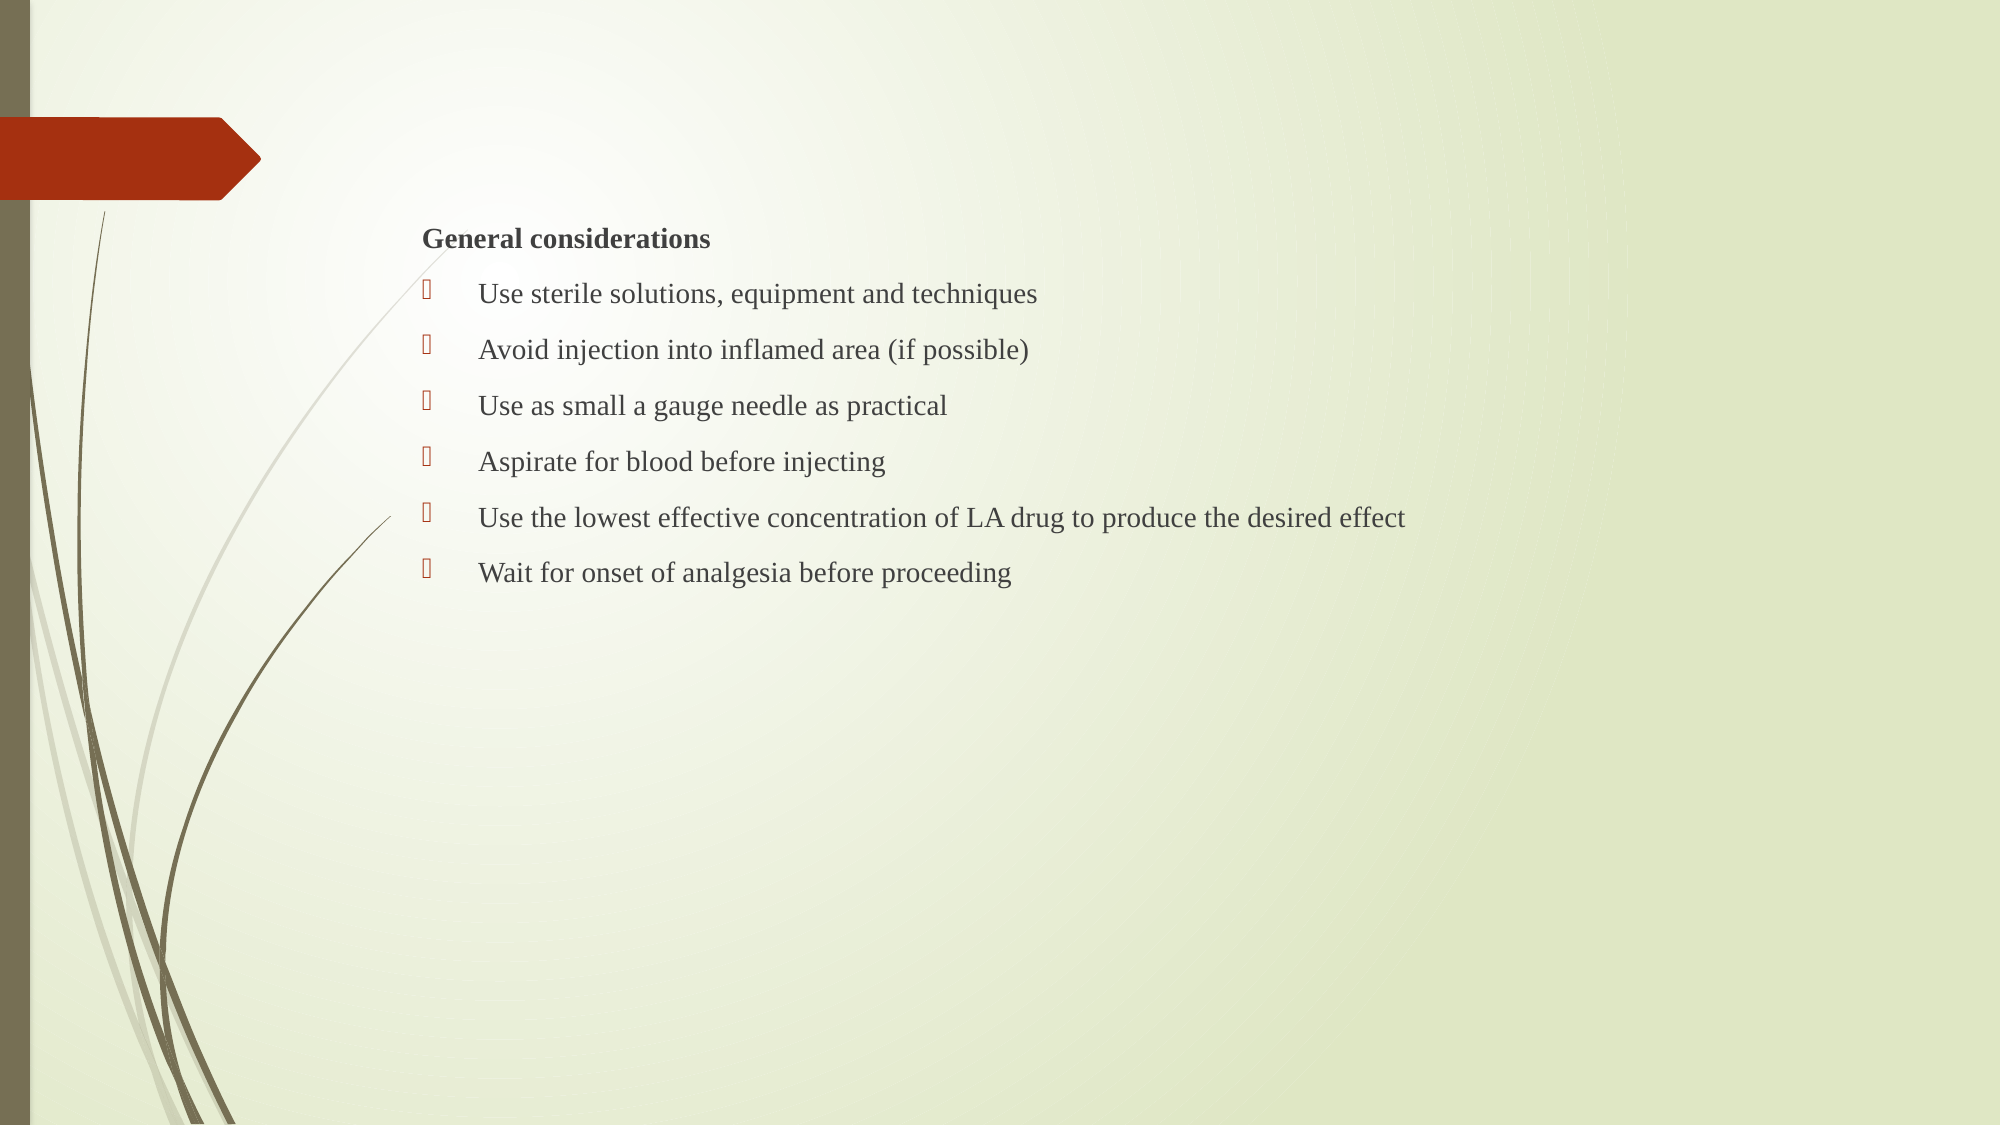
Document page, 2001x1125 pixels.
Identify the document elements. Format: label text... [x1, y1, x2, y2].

list General considerations Use sterile solutions, equipment and techniques Avoid injection into inflamed area (if possible) Use as small a gauge needle as practical Aspirate for blood before injecting Use the lowest effective concentration of LA drug to produce the desired effect Wait for onset of analgesia before proceeding [406, 211, 1870, 832]
